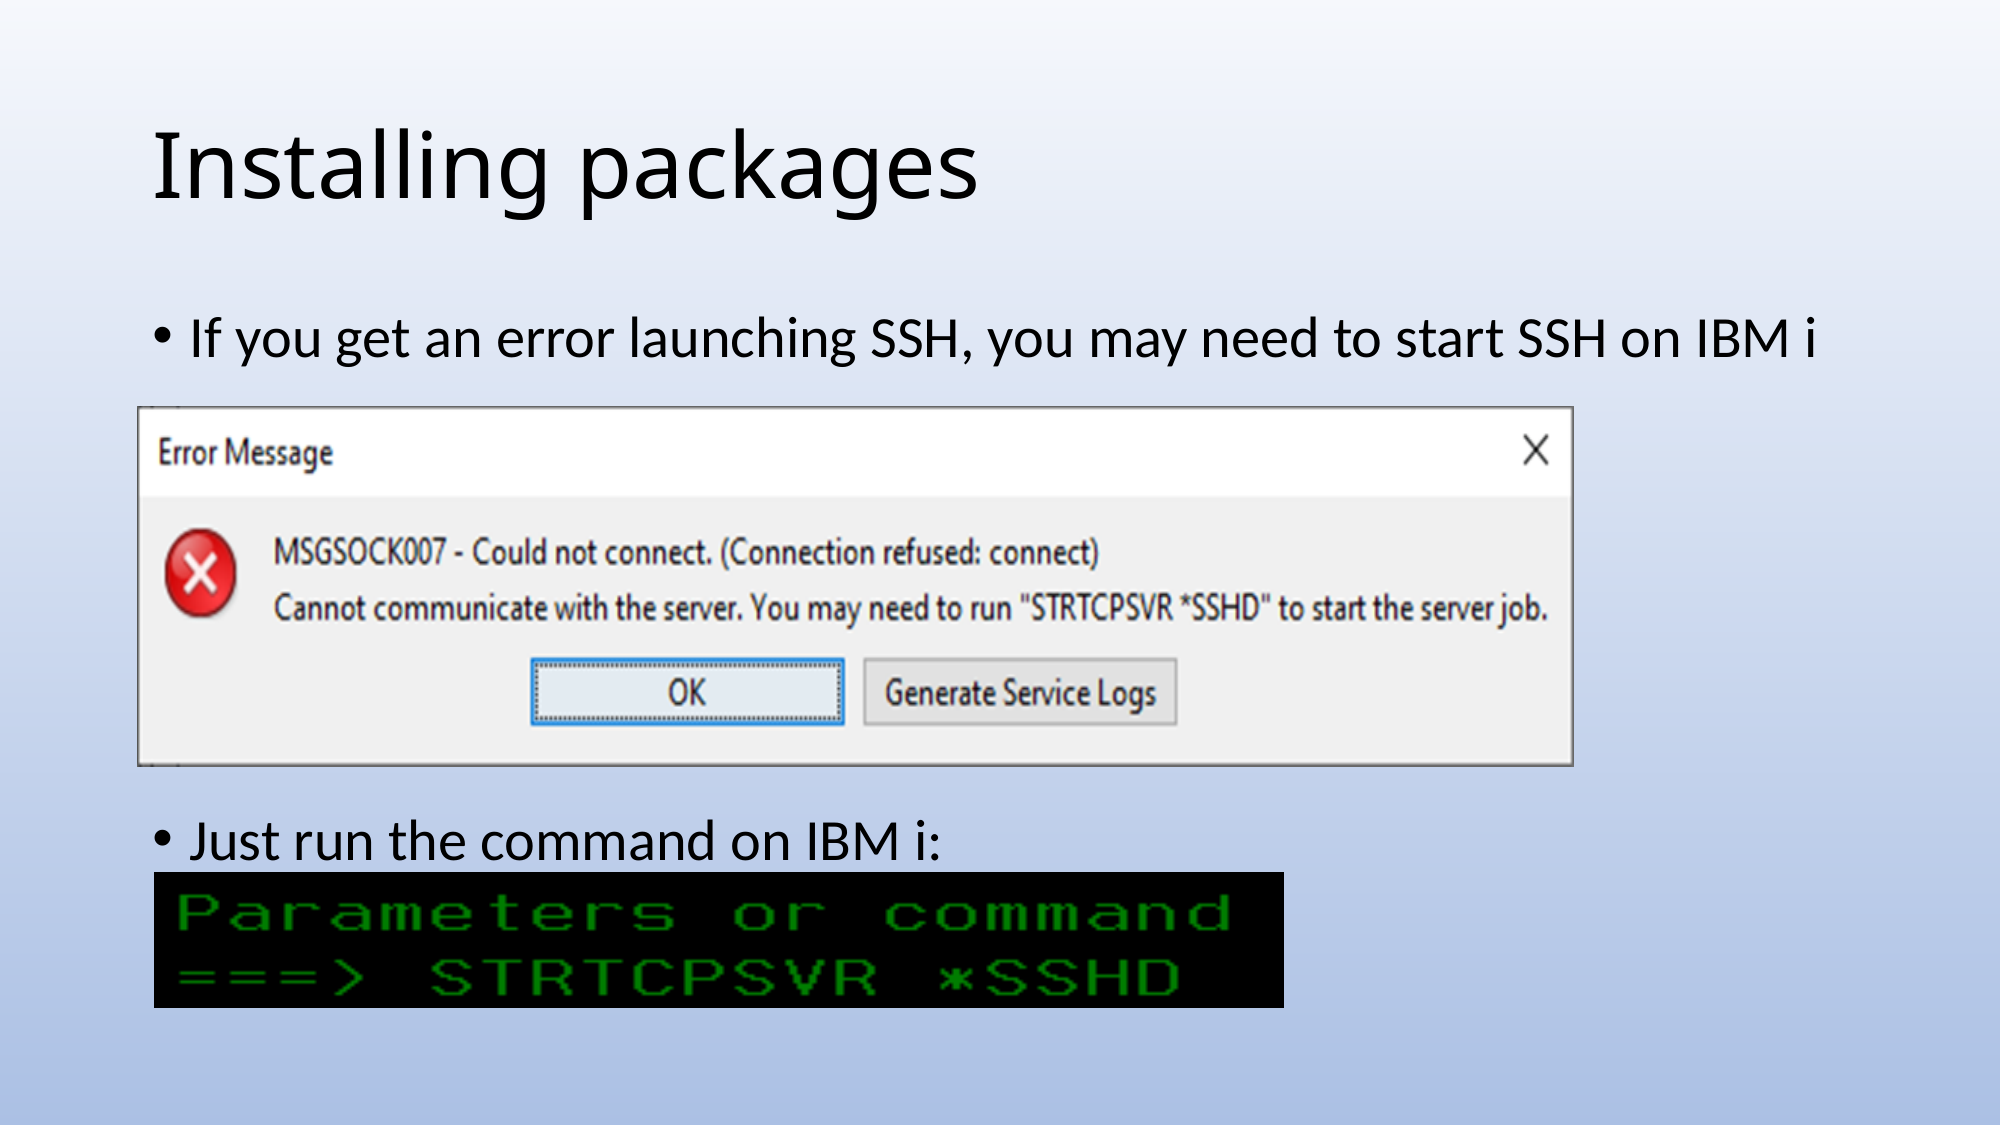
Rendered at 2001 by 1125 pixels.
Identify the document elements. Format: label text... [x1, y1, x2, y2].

picture [154, 872, 1284, 1008]
picture [137, 406, 1574, 767]
list If you get an error launching SSH, you may need to start SSH on IBM i Just run the command on IBM i: [137, 299, 1863, 1014]
title Installing packages [137, 59, 1863, 278]
